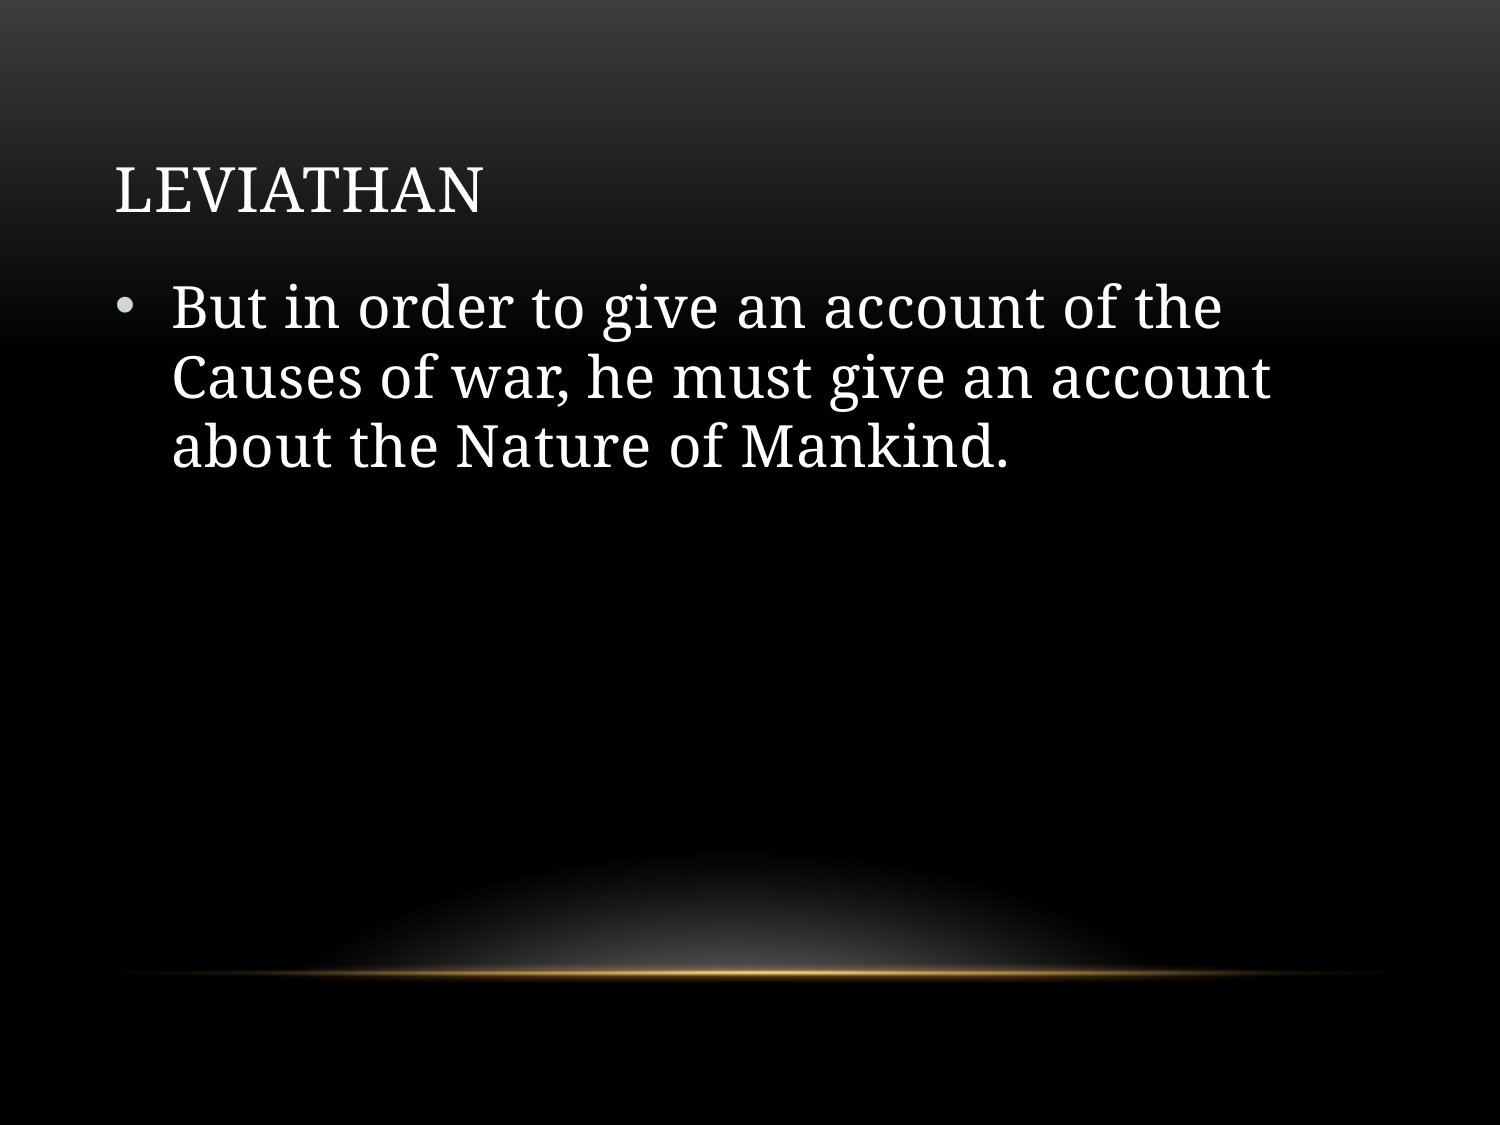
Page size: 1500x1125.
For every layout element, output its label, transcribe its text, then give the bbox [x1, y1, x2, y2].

title Leviathan [99, 45, 1400, 233]
list But in order to give an account of the Causes of war, he must give an account about the Nature of Mankind. [99, 262, 1400, 938]
picture [0, 0, 1500, 1125]
